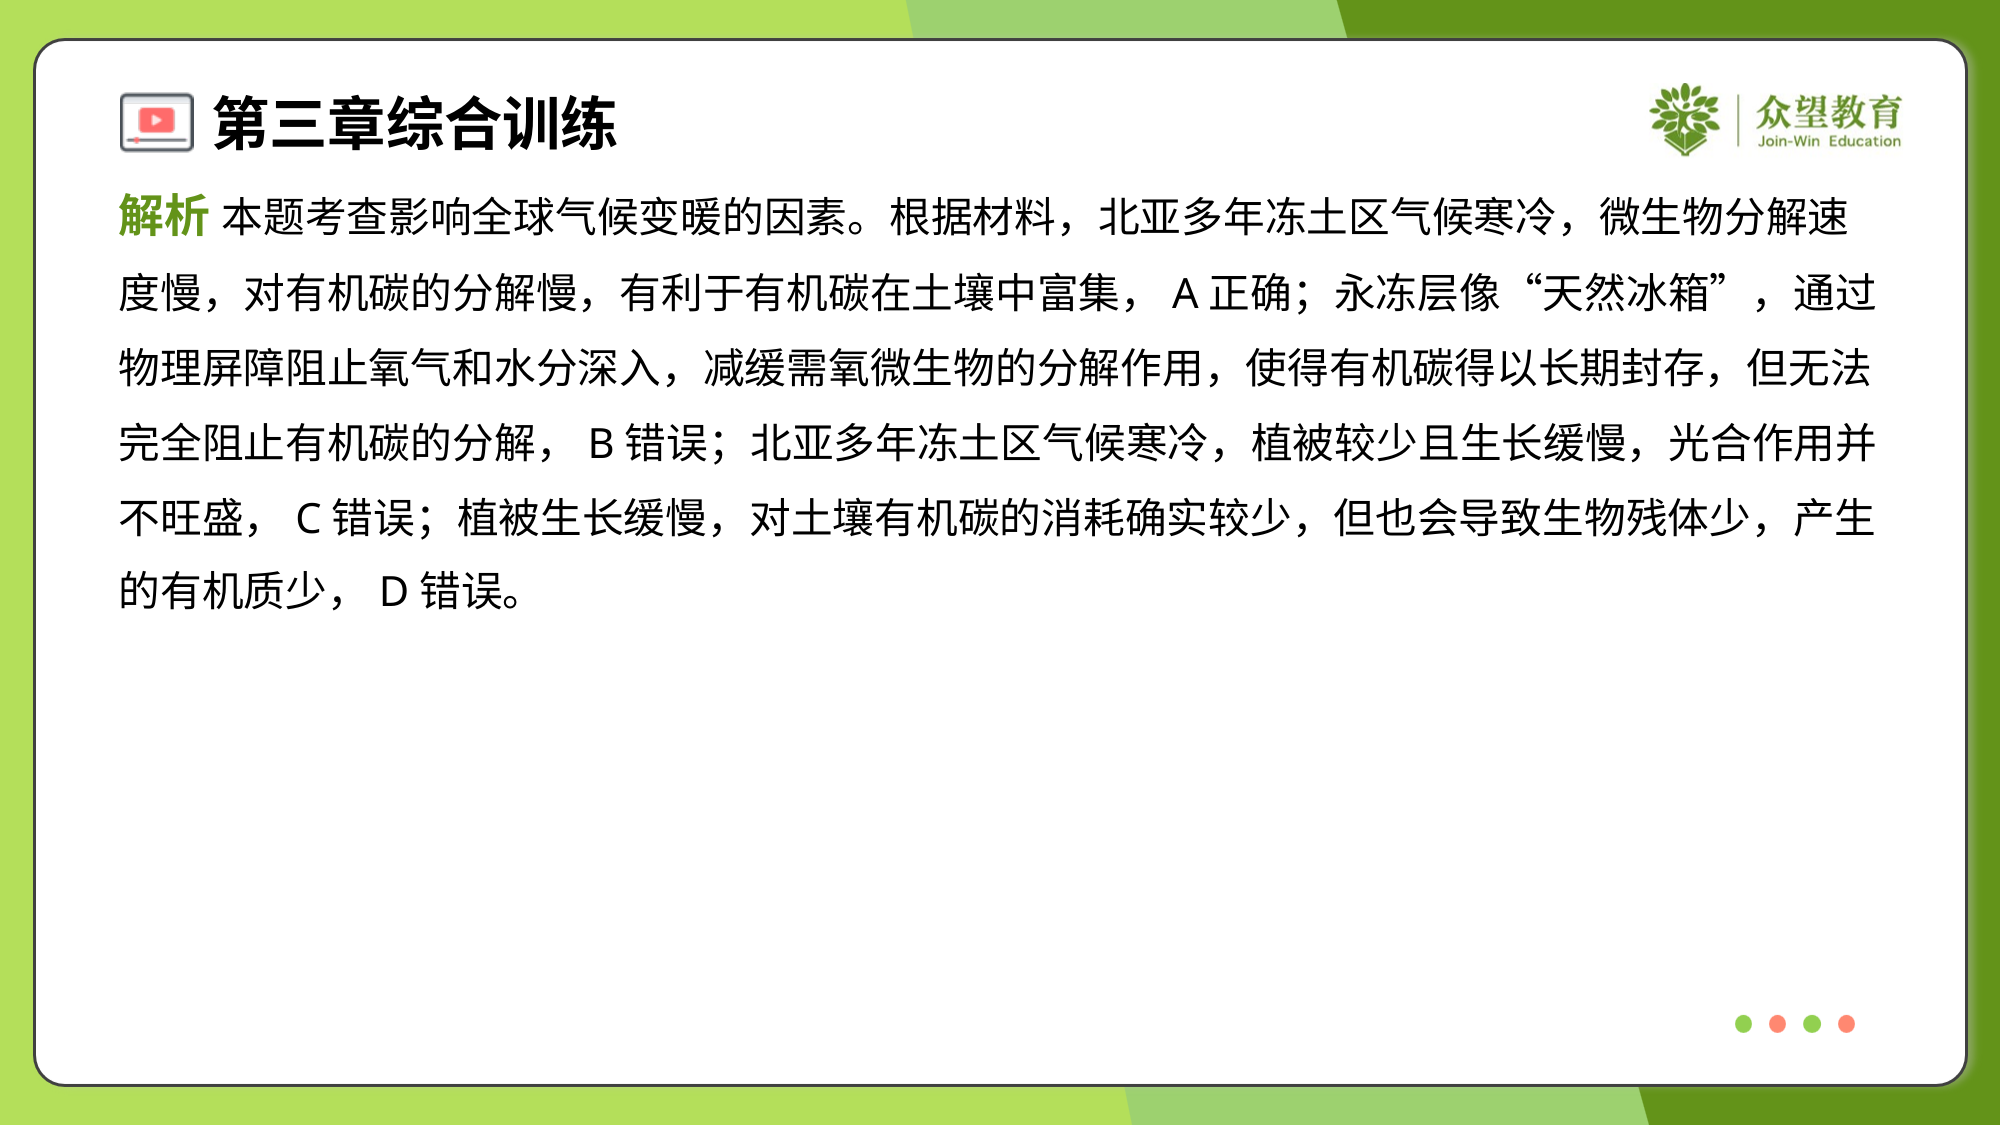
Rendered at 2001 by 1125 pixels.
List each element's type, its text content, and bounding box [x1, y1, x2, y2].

picture [0, 0, 2000, 1125]
text_box 解析 本题考查影响全球气候变暖的因素。根据材料，北亚多年冻土区气候寒冷，微生物分解速 度慢，对有机碳的分解慢，有利于有机碳在土壤中富集，A正确；永冻层像“天然冰箱”，通过 物理屏障阻止氧气和水分深入，减缓需氧微生物的分解作用，使得有机碳得以长期封存，但无法 完全阻止有机碳的分解，B错误；北亚多年冻土区气候寒冷，植被较少且生长缓慢，光合作用并 不旺盛，C错误；植被生长缓慢，对土壤有机碳的消耗确实较少，但也会导致生物残体少，产生 的有机质少，D错误。 [118, 164, 1883, 608]
